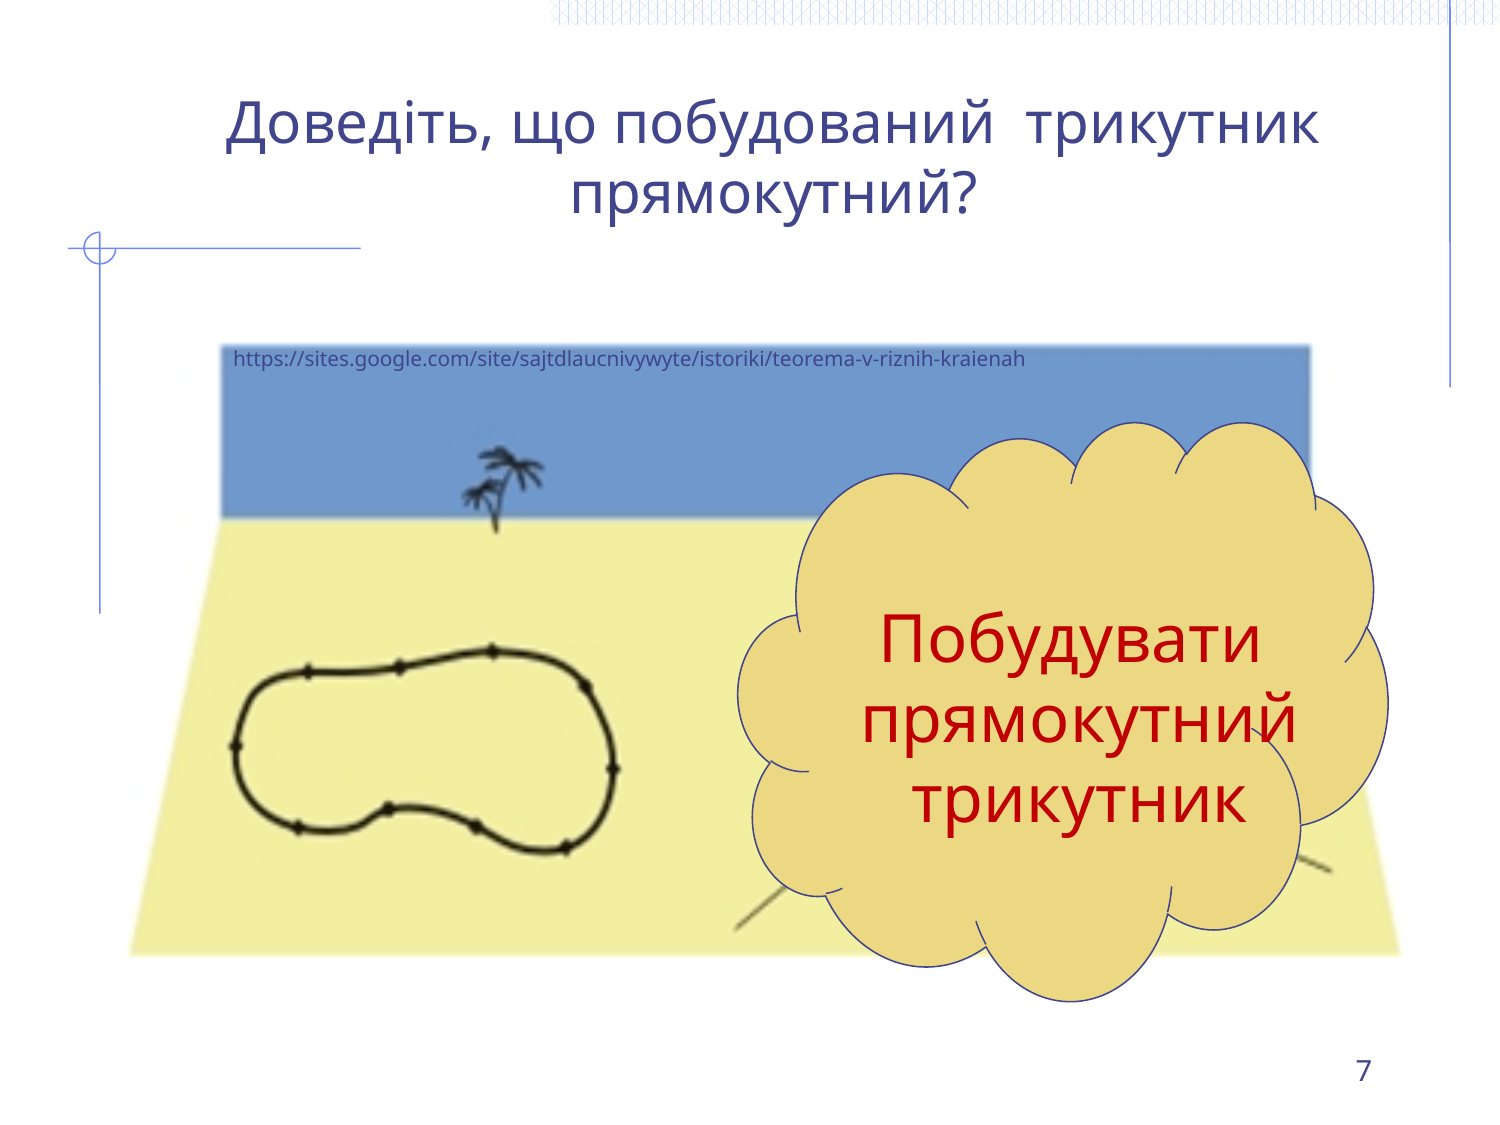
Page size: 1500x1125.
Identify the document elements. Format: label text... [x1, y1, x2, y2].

slide_number 7 [1074, 1024, 1388, 1101]
text_box Побудувати прямокутний трикутник [1005, 973, 1136, 1002]
text_box Доведіть, що побудований трикутник прямокутний? [112, 78, 1435, 233]
picture [123, 337, 1409, 965]
